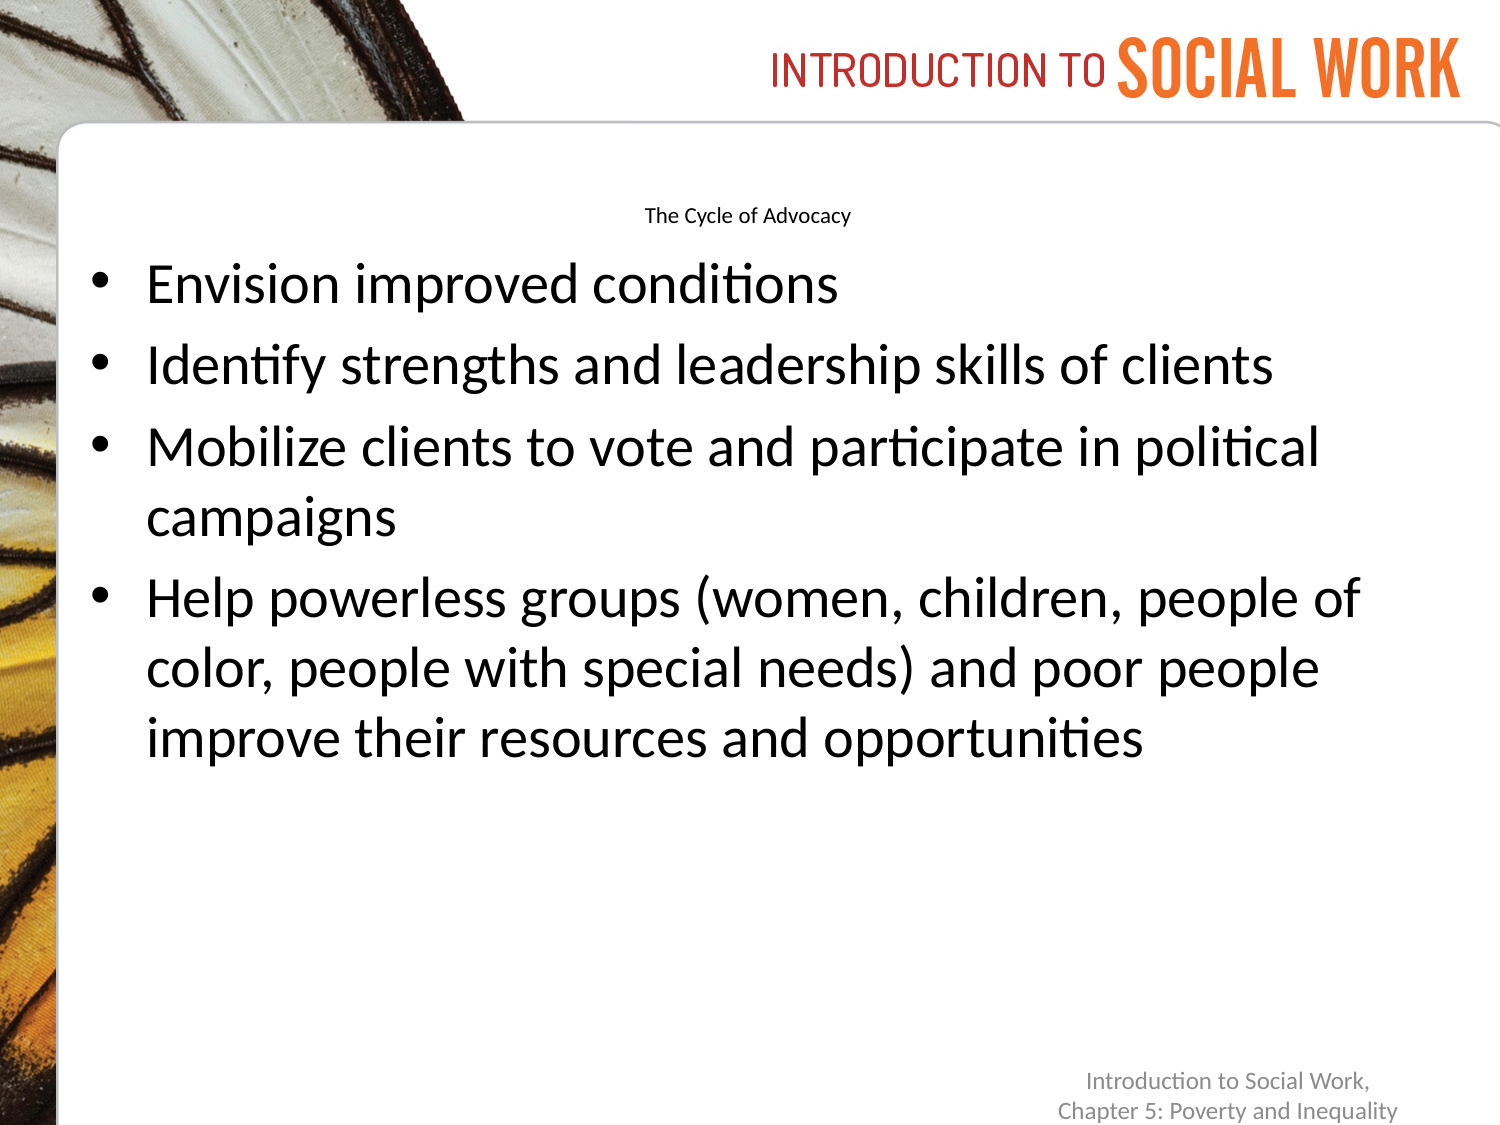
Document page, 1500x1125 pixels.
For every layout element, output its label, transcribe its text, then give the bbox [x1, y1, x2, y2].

list Envision improved conditions Identify strengths and leadership skills of clients Mobilize clients to vote and participate in political campaigns Help powerless groups (women, children, people of color, people with special needs) and poor people improve their resources and opportunities [75, 237, 1500, 1050]
title The Cycle of Advocacy [73, 193, 1424, 264]
footer Introduction to Social Work, Chapter 5: Poverty and Inequality [987, 1065, 1475, 1125]
picture [0, 0, 1500, 1125]
